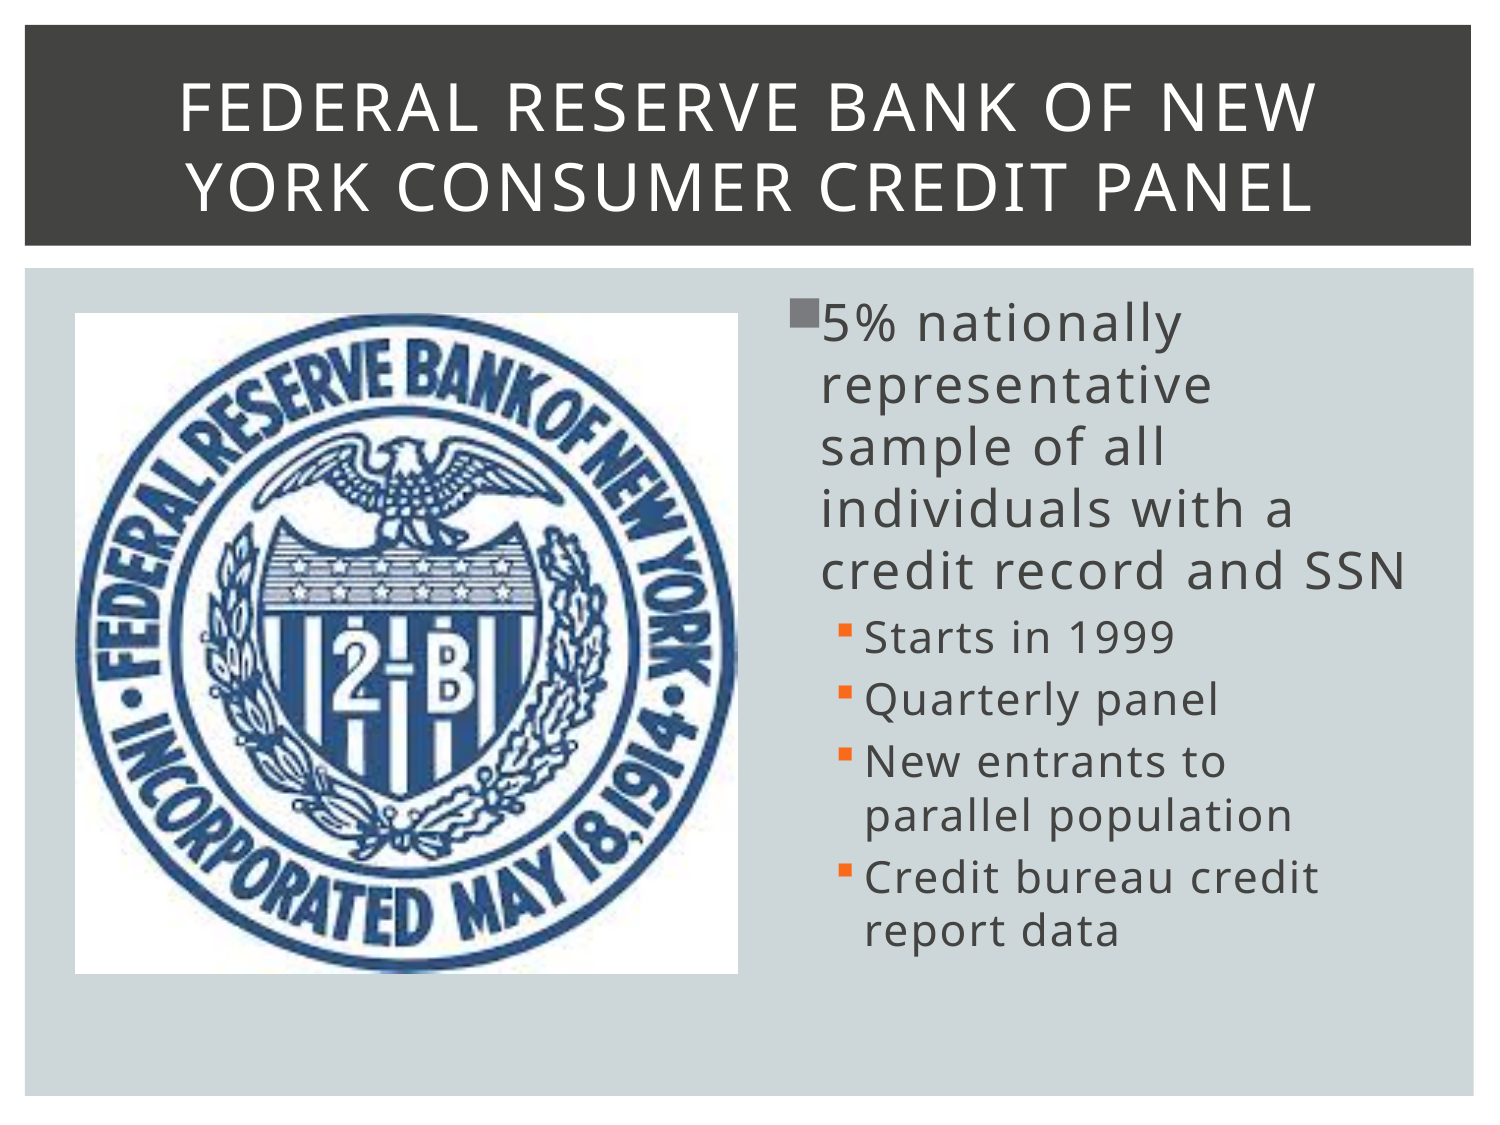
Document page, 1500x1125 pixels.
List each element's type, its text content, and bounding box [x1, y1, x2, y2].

list 5% nationally representative sample of all individuals with a credit record and SSN Starts in 1999 Quarterly panel New entrants to parallel population Credit bureau credit report data [762, 281, 1425, 1005]
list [74, 281, 738, 1006]
title Federal Reserve Bank of New York Consumer Credit Panel [62, 58, 1438, 232]
